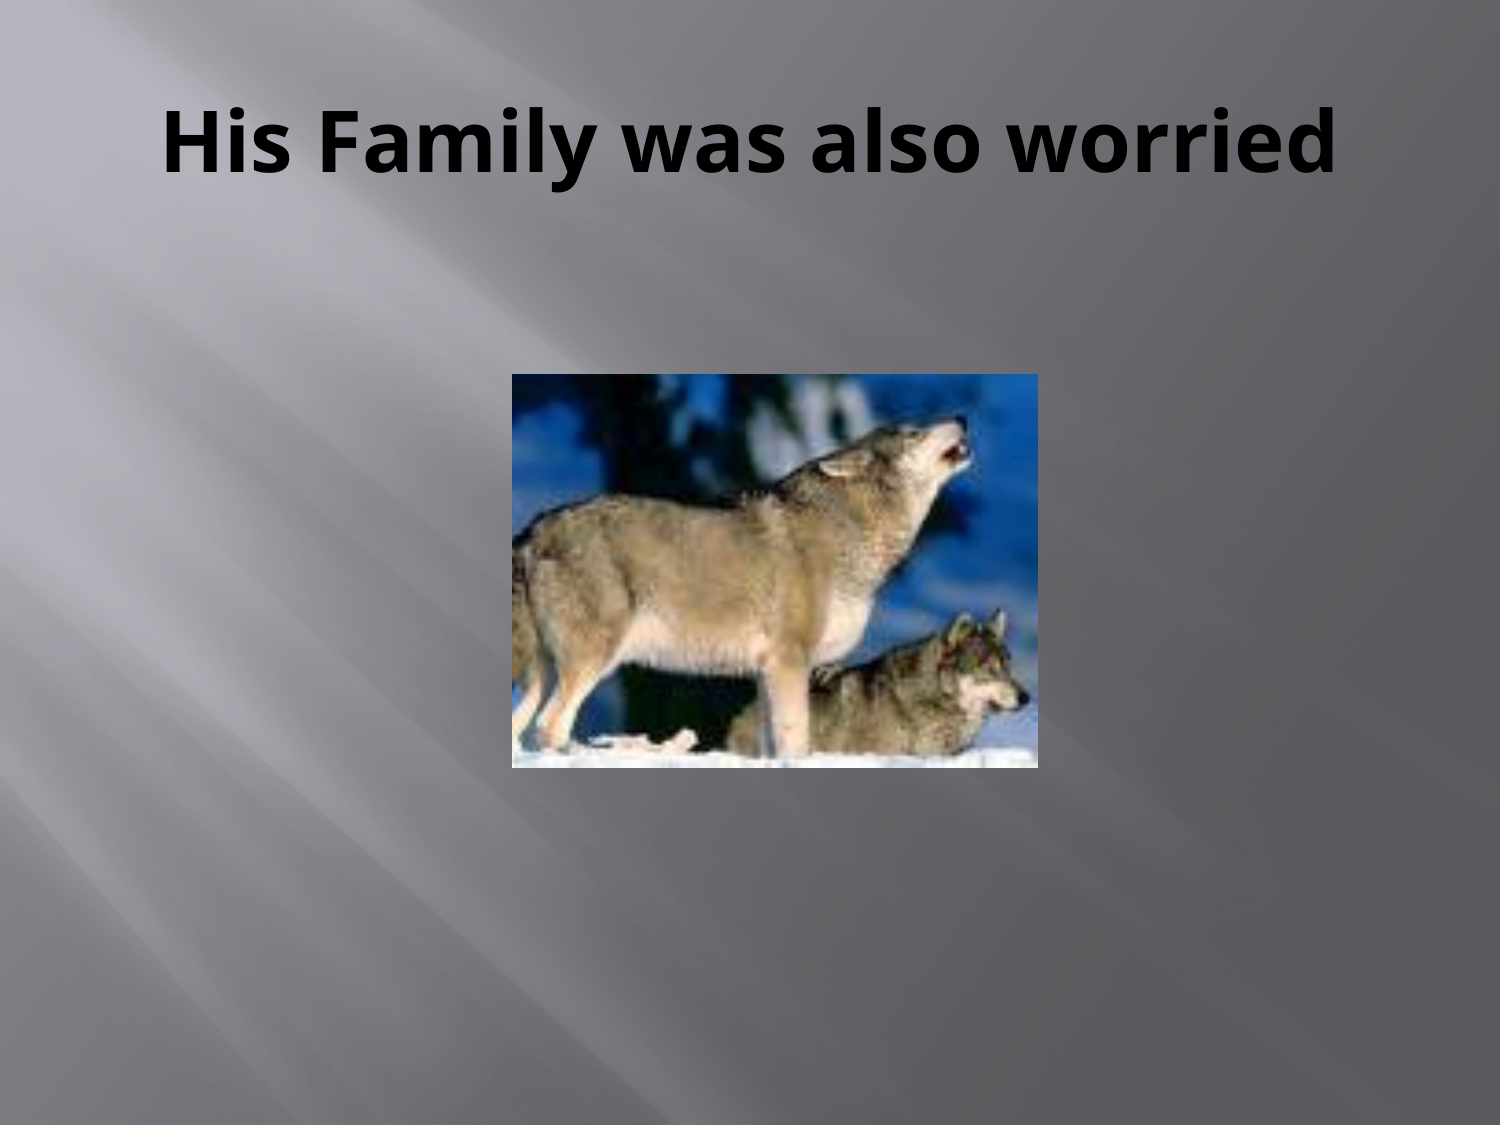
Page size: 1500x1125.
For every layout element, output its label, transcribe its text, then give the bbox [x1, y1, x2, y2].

picture [512, 374, 1038, 768]
title His Family was also worried [75, 45, 1425, 233]
